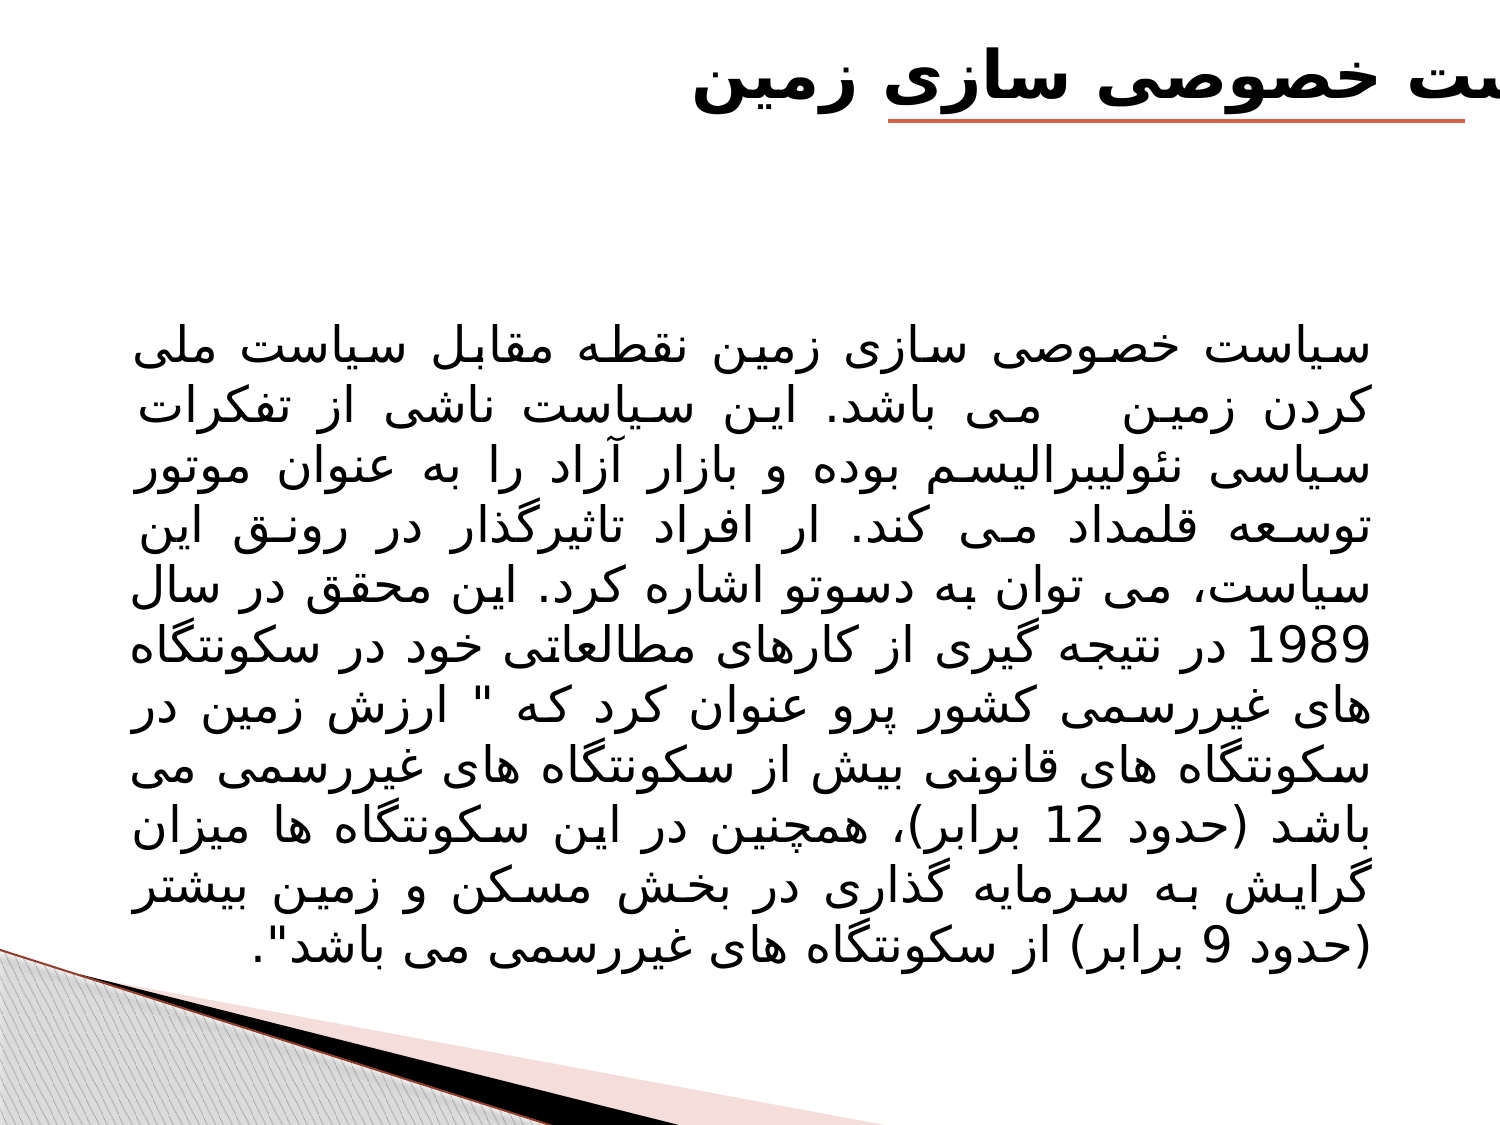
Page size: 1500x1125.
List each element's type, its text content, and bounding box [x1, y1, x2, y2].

text_box سیاست خصوصی سازی زمین [677, 24, 1500, 120]
text_box سیاست خصوصی سازی زمین نقطه مقابل سیاست ملی کردن زمین می باشد. این سیاست ناشی از تفکرات سیاسی نئولیبرالیسم بوده و بازار آزاد را به عنوان موتور توسعه قلمداد می کند. ار افراد تاثیرگذار در رونق این سیاست، می توان به دسوتو اشاره کرد. این محقق در سال 1989 در نتیجه گیری از کارهای مطالعاتی خود در سکونتگاه های غیررسمی کشور پرو عنوان کرد که " ارزش زمین در سکونتگاه های قانونی بیش از سکونتگاه های غیررسمی می باشد (حدود 12 برابر)، همچنین در این سکونتگاه ها میزان گرایش به سرمایه گذاری در بخش مسکن و زمین بیشتر (حدود 9 برابر) از سکونتگاه های غیررسمی می باشد". [112, 304, 1388, 980]
